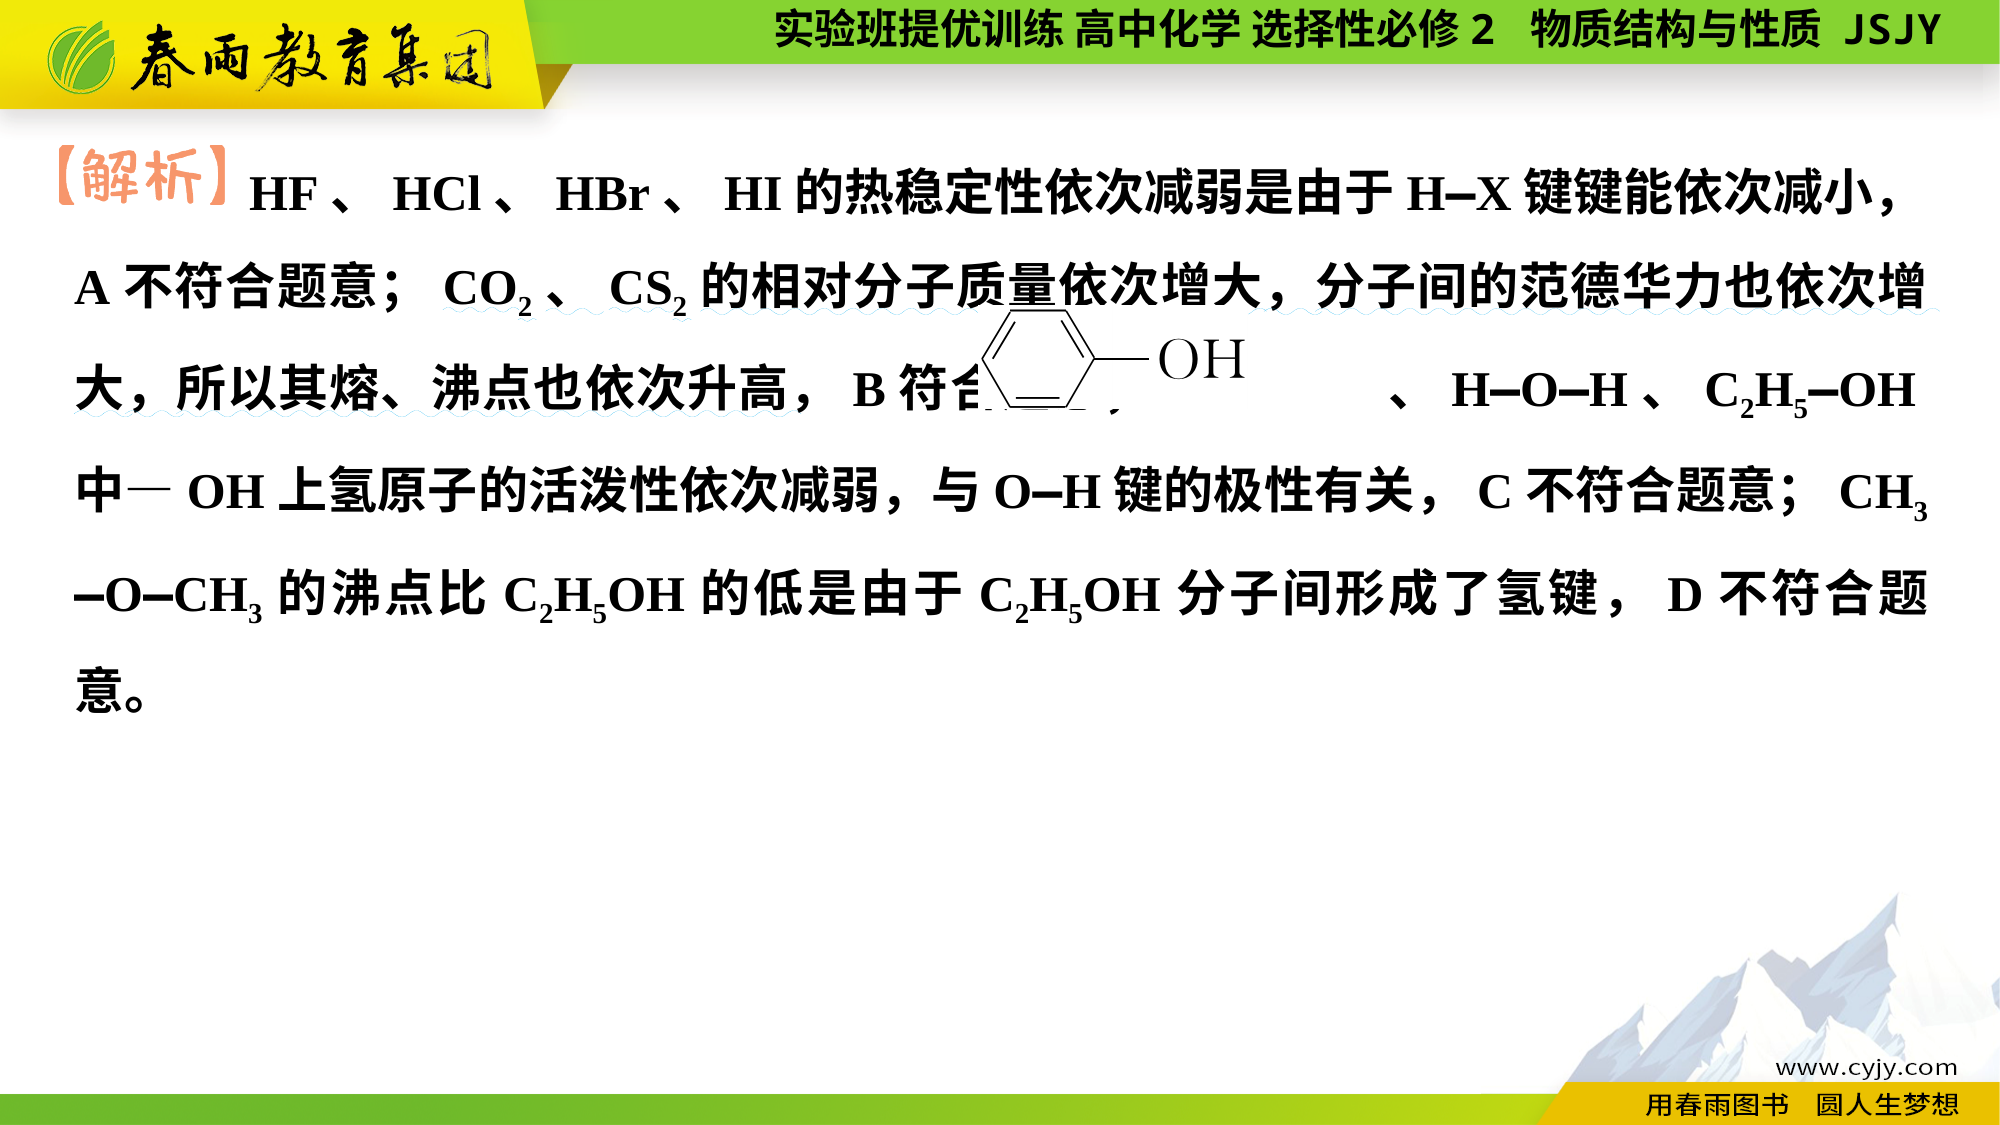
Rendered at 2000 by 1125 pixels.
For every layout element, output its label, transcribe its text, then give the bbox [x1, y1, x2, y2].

list HF、HCl、HBr、HI的热稳定性依次减弱是由于H—X键键能依次减小，A不符合题意；CO2、CS2的相对分子质量依次增大，分子间的范德华力也依次增大，所以其熔、沸点也依次升高，B符合题意； 、H—O—H、C2H5—OH中—OH上氢原子的活泼性依次减弱，与O—H键的极性有关，C不符合题意；CH3—O—CH3的沸点比C2H5OH的低是由于C2H5OH分子间形成了氢键，D不符合题意。 [59, 122, 1944, 581]
picture [0, 0, 2000, 1125]
